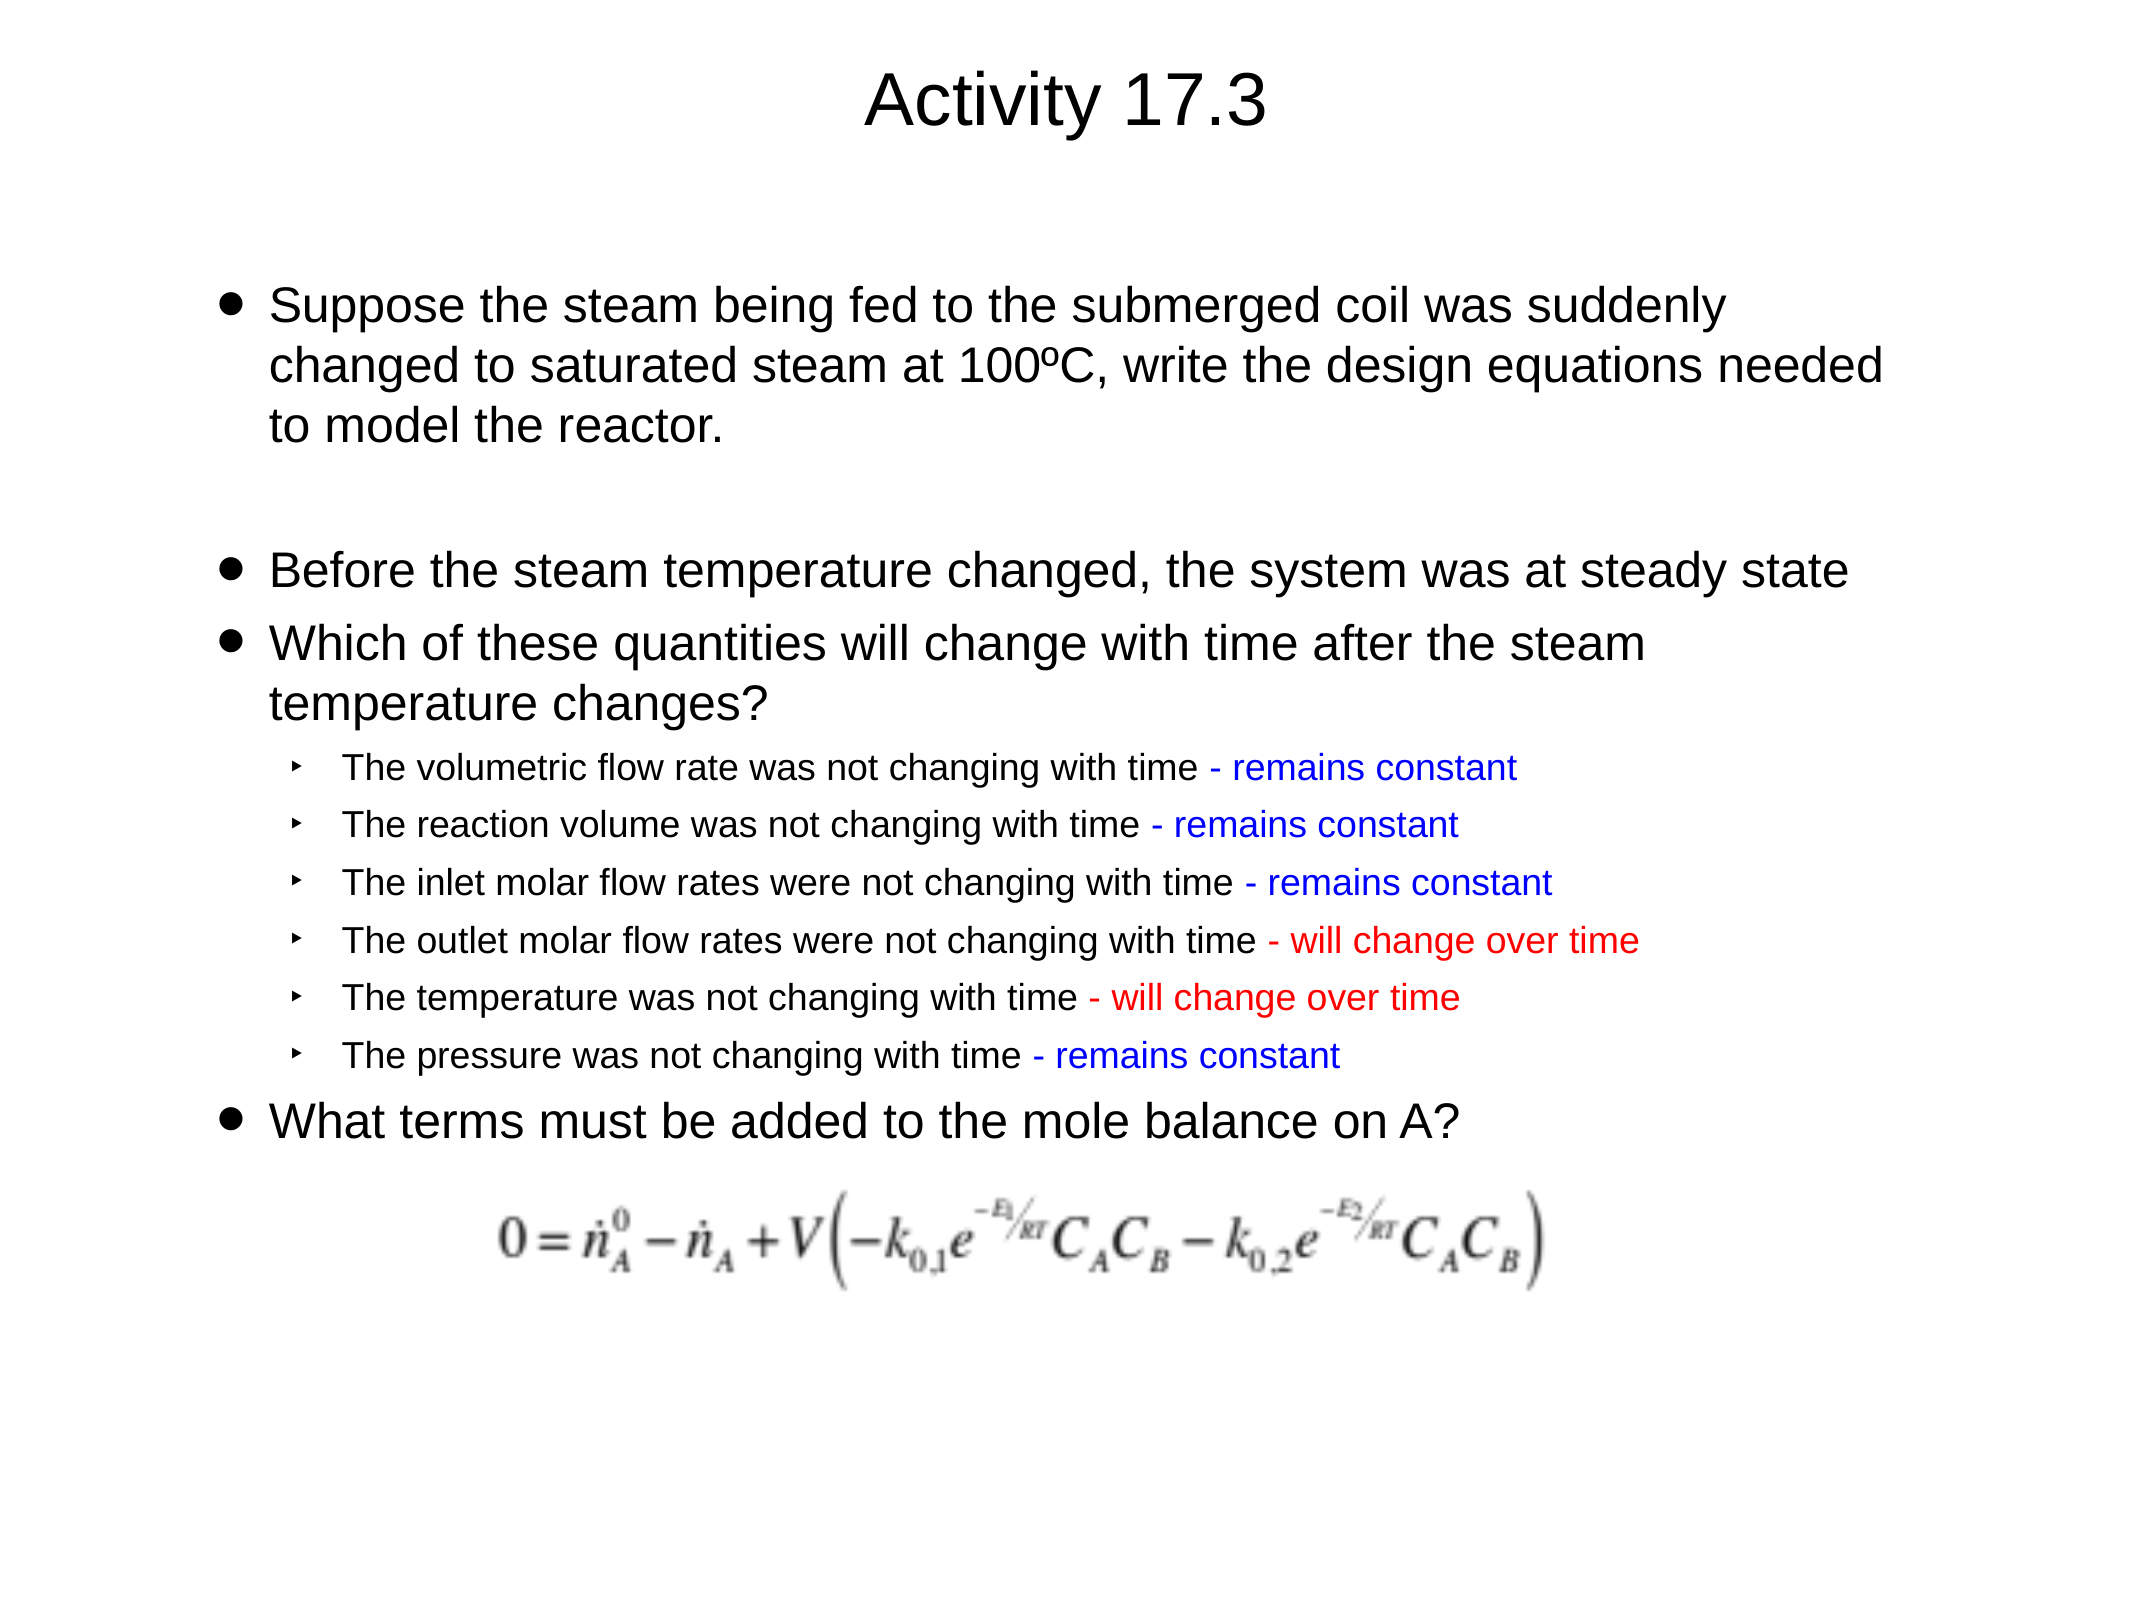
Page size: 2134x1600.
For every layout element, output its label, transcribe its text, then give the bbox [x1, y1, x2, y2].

title Activity 17.3 [208, 41, 1925, 250]
picture [493, 1180, 1553, 1296]
list Suppose the steam being fed to the submerged coil was suddenly changed to saturated steam at 100ºC, write the design equations needed to model the reactor. Before the steam temperature changed, the system was at steady state Which of these quantities will change with time after the steam temperature changes? The volumetric flow rate was not changing with time - remains constant The reaction volume was not changing with time - remains constant The inlet molar flow rates were not changing with time - remains constant The outlet molar flow rates were not changing with time - will change over time The temperature was not changing with time - will change over time The pressure was not changing with time - remains constant What terms must be added to the mole balance on A? [208, 264, 1925, 1463]
